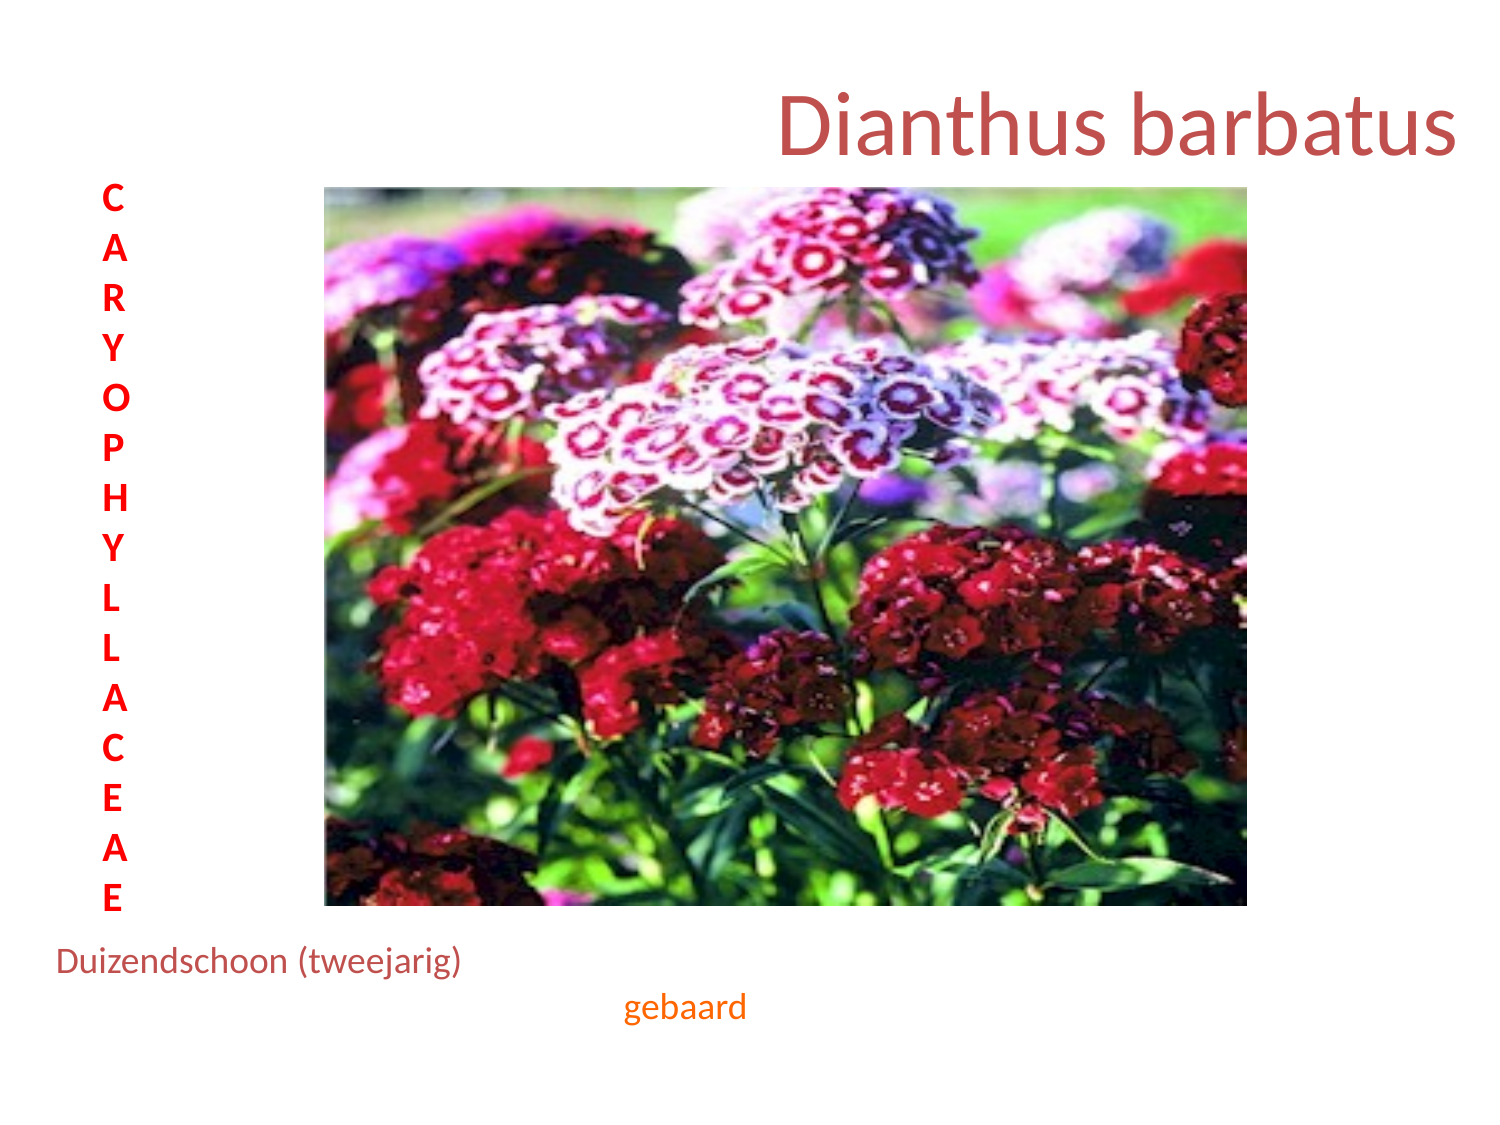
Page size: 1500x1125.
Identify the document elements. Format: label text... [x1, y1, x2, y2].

title Dianthus barbatus [200, 24, 1475, 213]
text_box CARYOPHYLLACEAE [87, 162, 150, 928]
text_box gebaard [50, 974, 763, 1035]
picture [324, 187, 1247, 906]
text_box Duizendschoon (tweejarig) [41, 928, 1104, 989]
